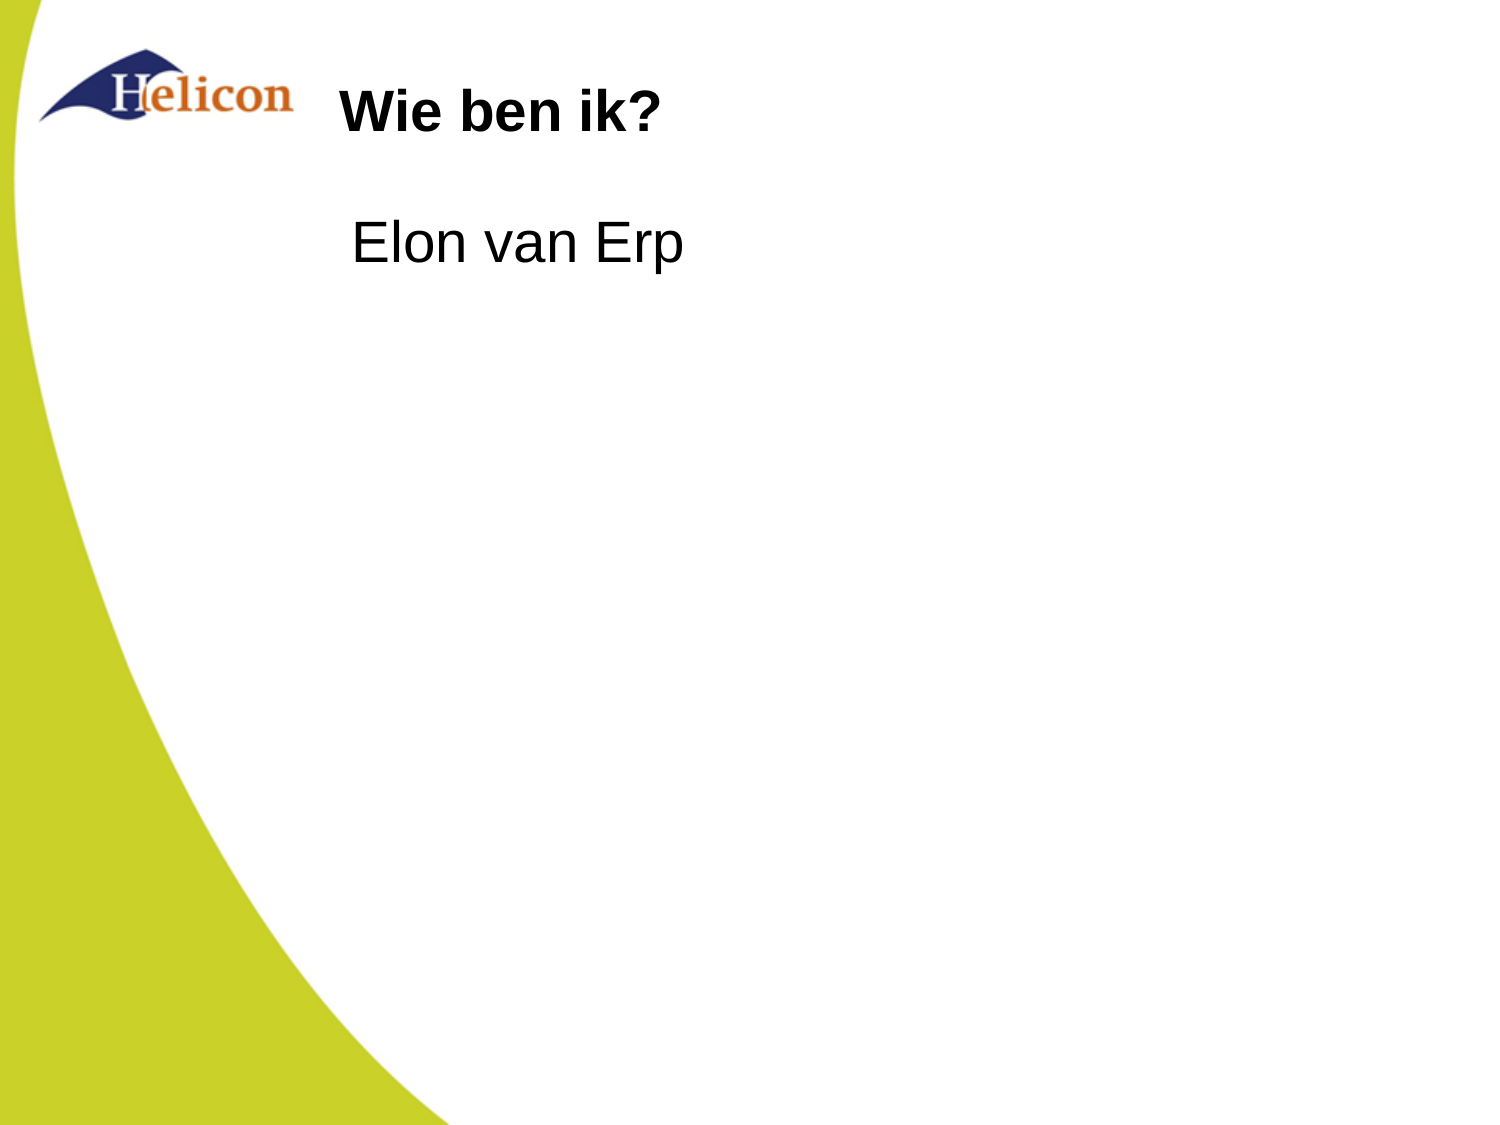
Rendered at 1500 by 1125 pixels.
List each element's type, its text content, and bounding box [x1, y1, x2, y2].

picture [0, 0, 1500, 1125]
title Wie ben ik? [324, 54, 1415, 161]
list Elon van Erp [336, 196, 1425, 1005]
